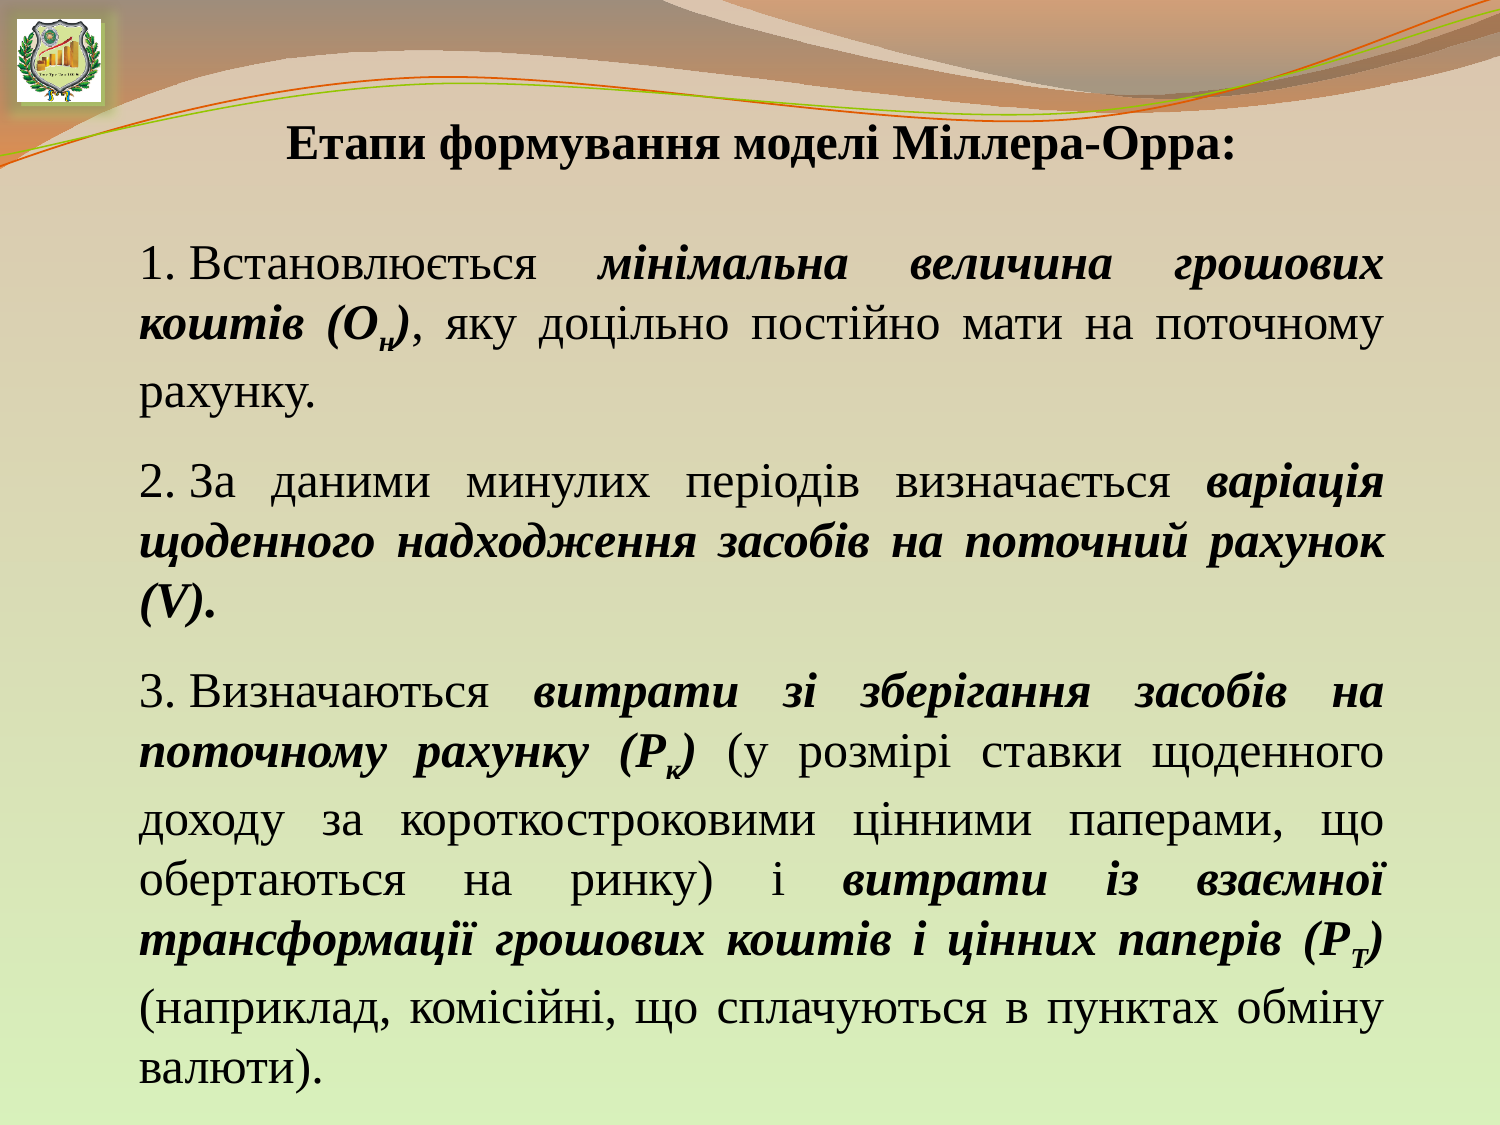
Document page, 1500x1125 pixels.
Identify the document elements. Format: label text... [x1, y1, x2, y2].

picture [17, 18, 101, 102]
text_box Етапи формування моделі Міллера-Орра: 1. Встановлюється мінімальна величина грошових коштів (Он), яку доцільно постійно мати на поточному рахунку. 2. За даними минулих періодів визначається варіація щоденного надходження засобів на поточний рахунок (V). 3. Визначаються витрати зі зберігання засобів на поточному рахунку (Рк) (у розмірі ставки щоденного доходу за короткостроковими цінними паперами, що обертаються на ринку) і витрати із взаємної трансформації грошових коштів і цінних паперів (РT) (наприклад, комісійні, що сплачуються в пунктах обміну валюти). [123, 101, 1400, 1102]
